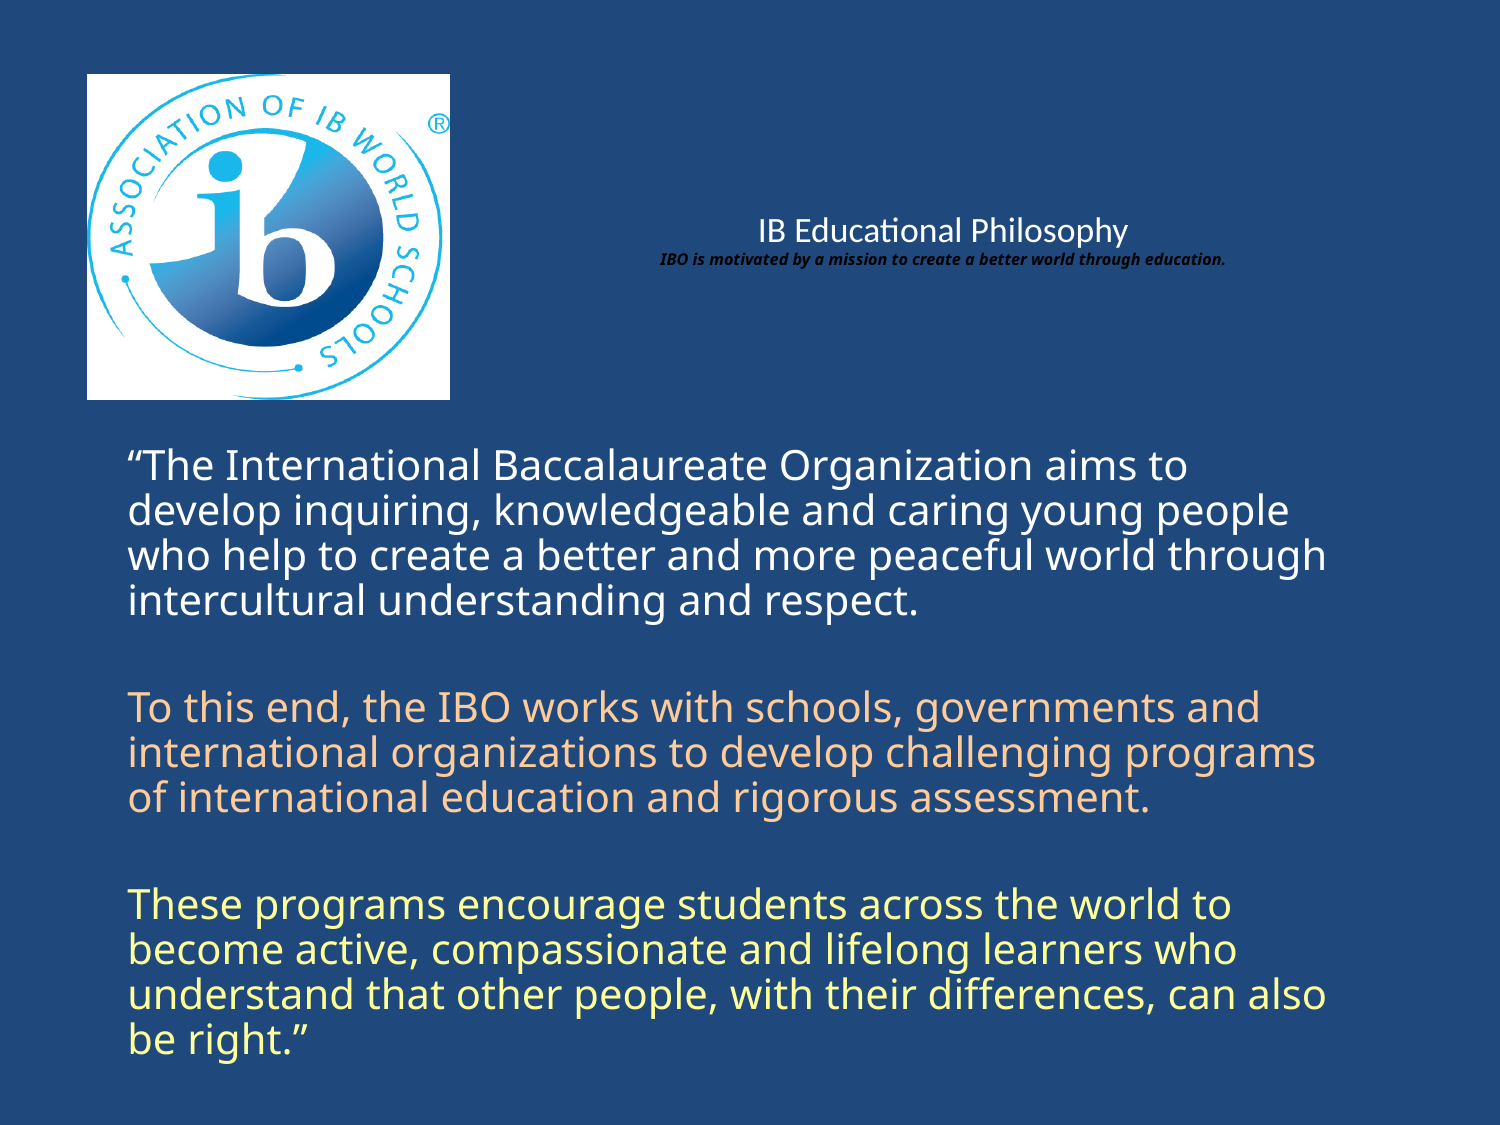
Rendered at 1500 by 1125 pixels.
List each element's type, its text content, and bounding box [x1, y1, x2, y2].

picture [87, 74, 451, 401]
text_box “The International Baccalaureate Organization aims to develop inquiring, knowledgeable and caring young people who help to create a better and more peaceful world through intercultural understanding and respect. To this end, the IBO works with schools, governments and international organizations to develop challenging programs of international education and rigorous assessment. These programs encourage students across the world to become active, compassionate and lifelong learners who understand that other people, with their differences, can also be right.” [112, 437, 1363, 1071]
title IB Educational Philosophy IBO is motivated by a mission to create a better world through education. [474, 112, 1413, 363]
